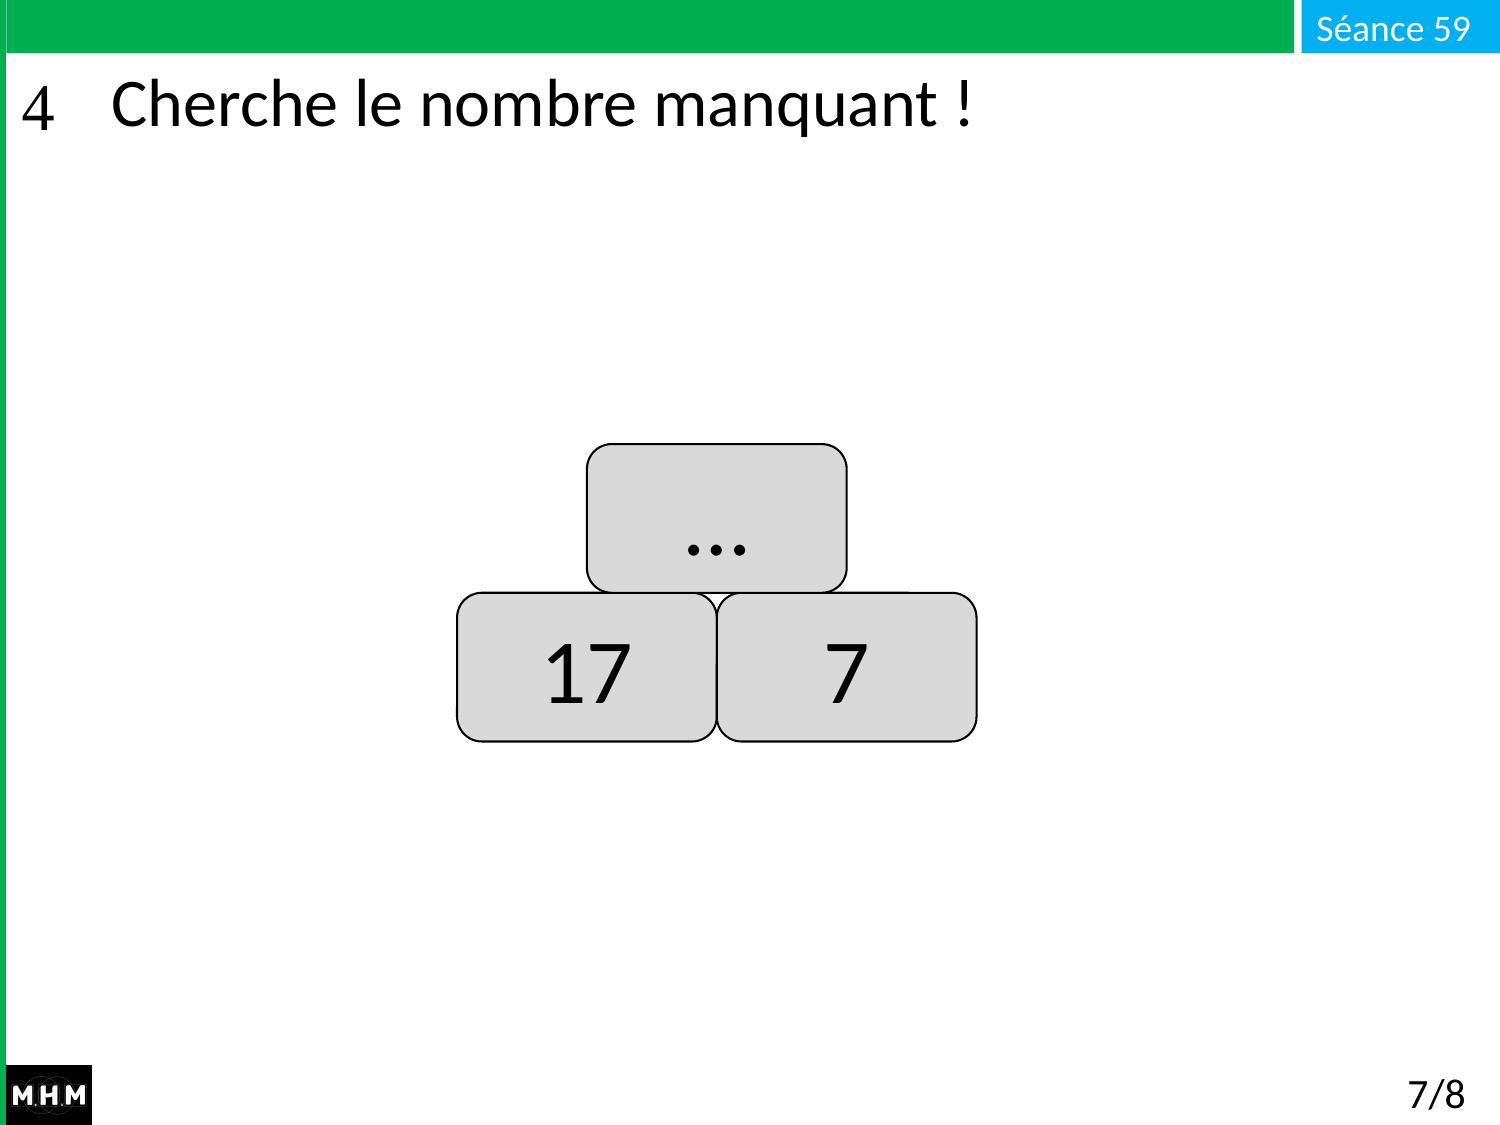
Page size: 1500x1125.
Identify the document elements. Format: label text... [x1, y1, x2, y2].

title Cherche le nombre manquant ! [96, 60, 1391, 150]
list 7/8 [1373, 1064, 1500, 1125]
text_box 7 [715, 591, 978, 743]
picture [6, 1065, 92, 1125]
text_box 17 [455, 591, 717, 743]
text_box … [585, 443, 848, 594]
